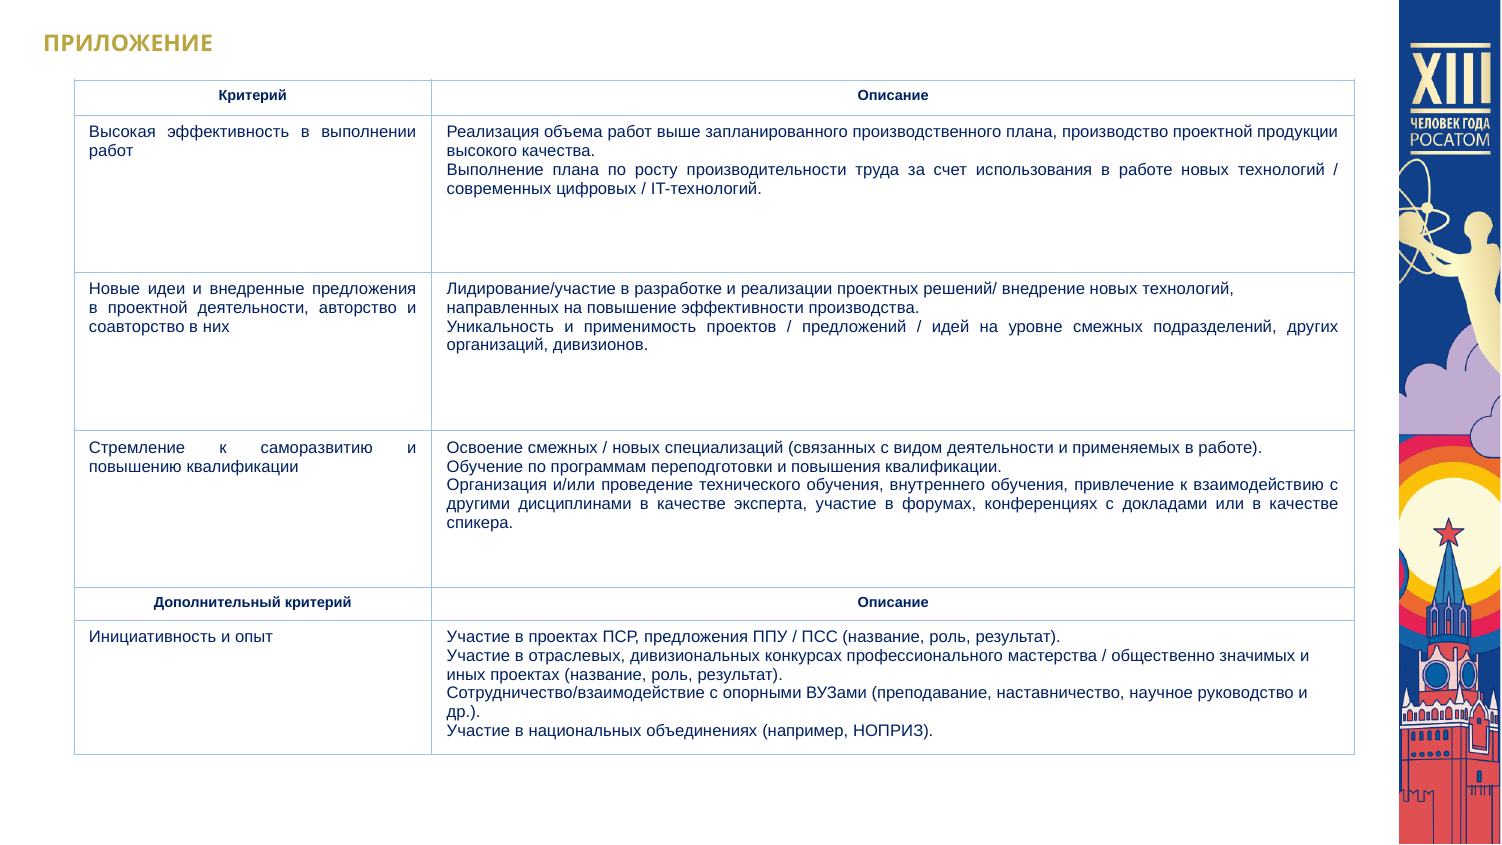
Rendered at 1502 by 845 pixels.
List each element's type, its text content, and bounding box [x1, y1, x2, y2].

table_cell Новые идеи и внедренные предложения в проектной деятельности, авторство и соавторство в них [75, 273, 431, 430]
table_cell Освоение смежных / новых специализаций (связанных с видом деятельности и применяемых в работе). Обучение по программам переподготовки и повышения квалификации. Организация и/или проведение технического обучения, внутреннего обучения, привлечение к взаимодействию с другими дисциплинами в качестве эксперта, участие в форумах, конференциях с докладами или в качестве спикера. [432, 431, 1354, 587]
table_cell Участие в проектах ПСР, предложения ППУ / ПСС (название, роль, результат). Участие в отраслевых, дивизиональных конкурсах профессионального мастерства / общественно значимых и иных проектах (название, роль, результат). Сотрудничество/взаимодействие с опорными ВУЗами (преподавание, наставничество, научное руководство и др.). Участие в национальных объединениях (например, НОПРИЗ). [432, 621, 1354, 754]
table_cell Описание [432, 588, 1354, 620]
table_cell Лидирование/участие в разработке и реализации проектных решений/ внедрение новых технологий, направленных на повышение эффективности производства. Уникальность и применимость проектов / предложений / идей на уровне смежных подразделений, других организаций, дивизионов. [432, 273, 1354, 430]
table_cell Дополнительный критерий [75, 588, 431, 620]
text_box ПРИЛОЖЕНИЕ [28, 21, 1401, 64]
table_cell Высокая эффективность в выполнении работ [75, 116, 431, 272]
table_header Критерий [75, 81, 431, 115]
table_cell Стремление к саморазвитию и повышению квалификации [75, 431, 431, 587]
table_cell Инициативность и опыт [75, 621, 431, 754]
table_header Описание [432, 81, 1354, 115]
table_cell Реализация объема работ выше запланированного производственного плана, производство проектной продукции высокого качества. Выполнение плана по росту производительности труда за счет использования в работе новых технологий / современных цифровых / IT-технологий. [432, 116, 1354, 272]
picture [0, 0, 1501, 844]
